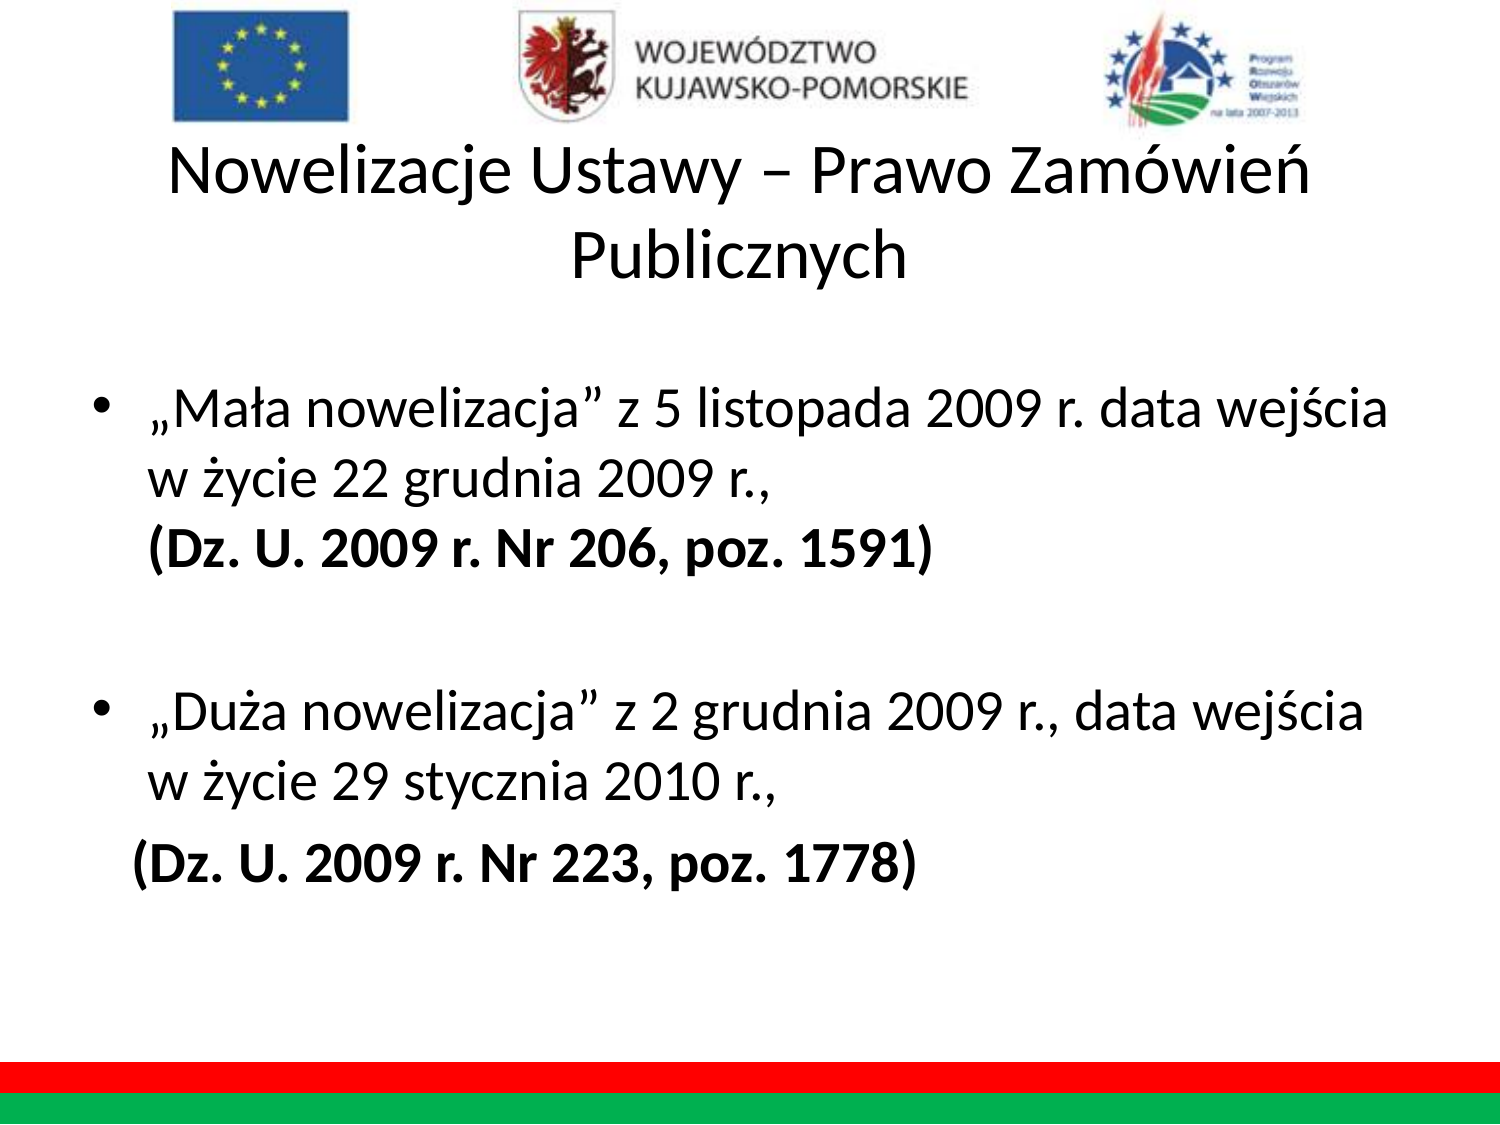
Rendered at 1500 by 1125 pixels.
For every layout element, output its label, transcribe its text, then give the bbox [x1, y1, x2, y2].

title Nowelizacje Ustawy – Prawo Zamówień Publicznych [64, 113, 1415, 302]
list „Mała nowelizacja” z 5 listopada 2009 r. data wejścia w życie 22 grudnia 2009 r., (Dz. U. 2009 r. Nr 206, poz. 1591) „Duża nowelizacja” z 2 grudnia 2009 r., data wejścia w życie 29 stycznia 2010 r., (Dz. U. 2009 r. Nr 223, poz. 1778) [76, 361, 1427, 976]
picture [171, 0, 1310, 113]
